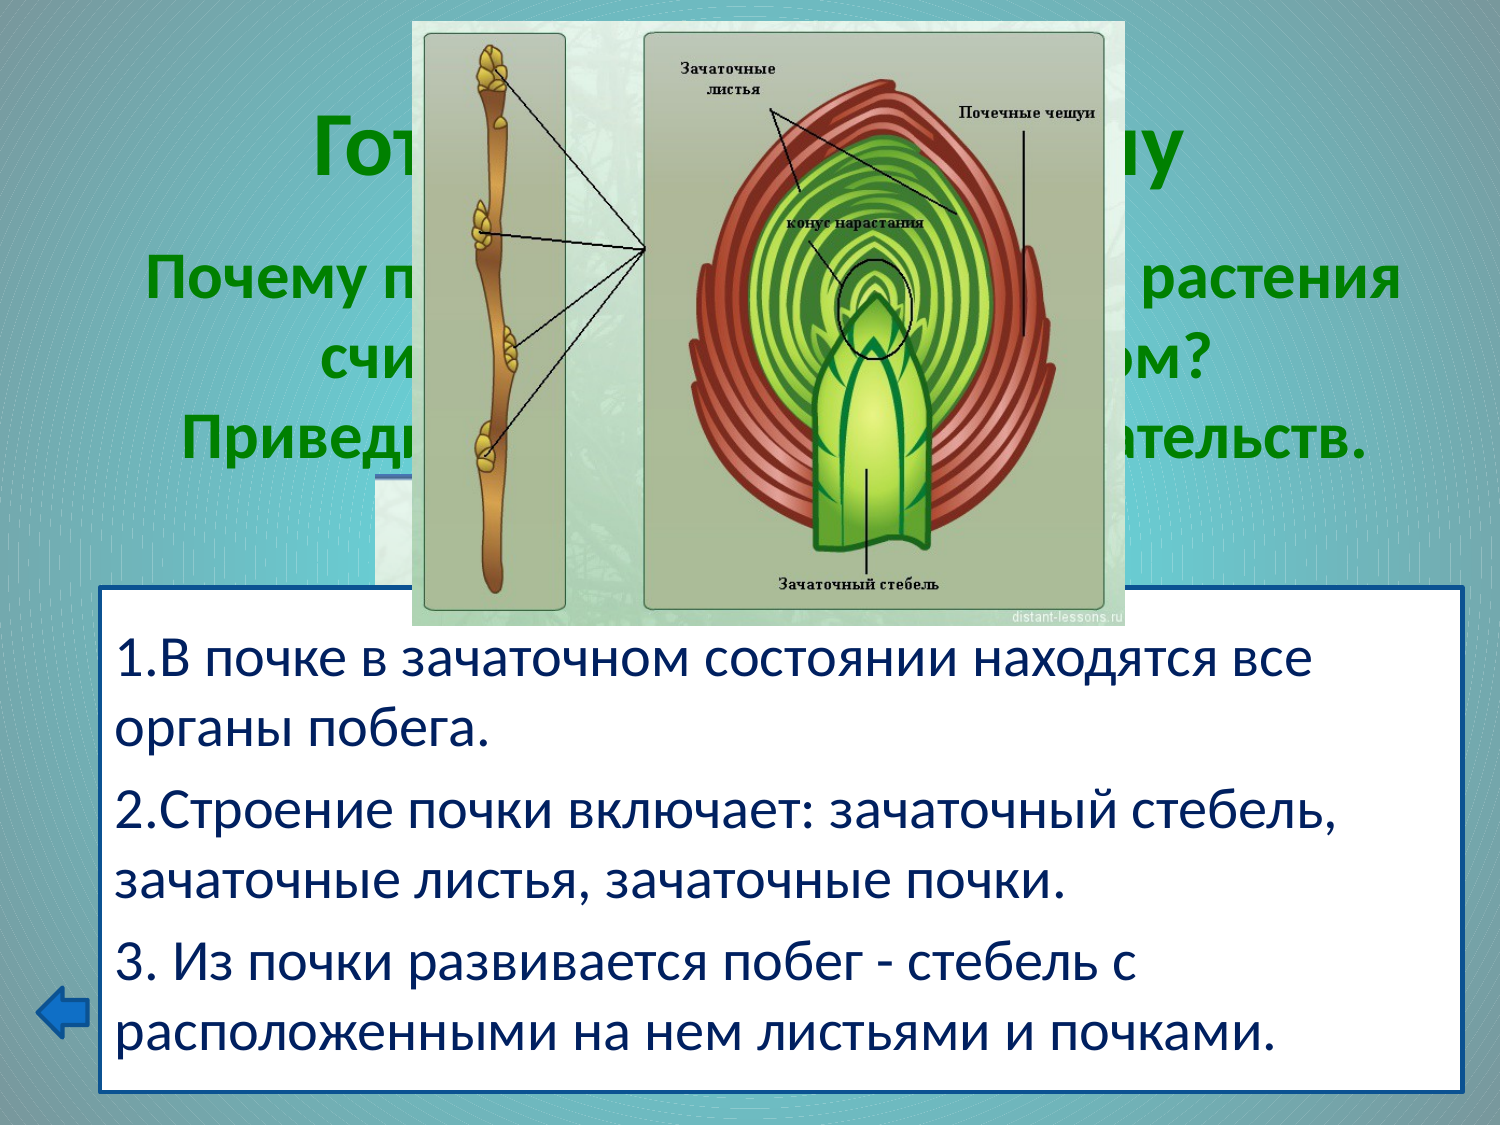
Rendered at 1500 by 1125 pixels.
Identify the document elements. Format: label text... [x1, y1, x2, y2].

text_box Почему почку покрытосеменного растения считают зачаточным побегом? Приведите не менее трех доказательств. [125, 224, 407, 480]
picture [374, 20, 1126, 1069]
text_box Почему почку покрытосеменного растения считают зачаточным побегом? Приведите не менее трех доказательств. [1129, 224, 1425, 480]
title Готовимся к экзамену [1129, 45, 1425, 224]
list В почке в зачаточном состоянии находятся все органы побега. Строение почки включает: зачаточный стебель, зачаточные листья, зачаточные почки. 3. Из почки развивается побег - стебель с расположенными на нем листьями и почками. [98, 585, 1465, 1094]
text_box [35, 985, 90, 1040]
title Готовимся к экзамену [75, 45, 407, 233]
